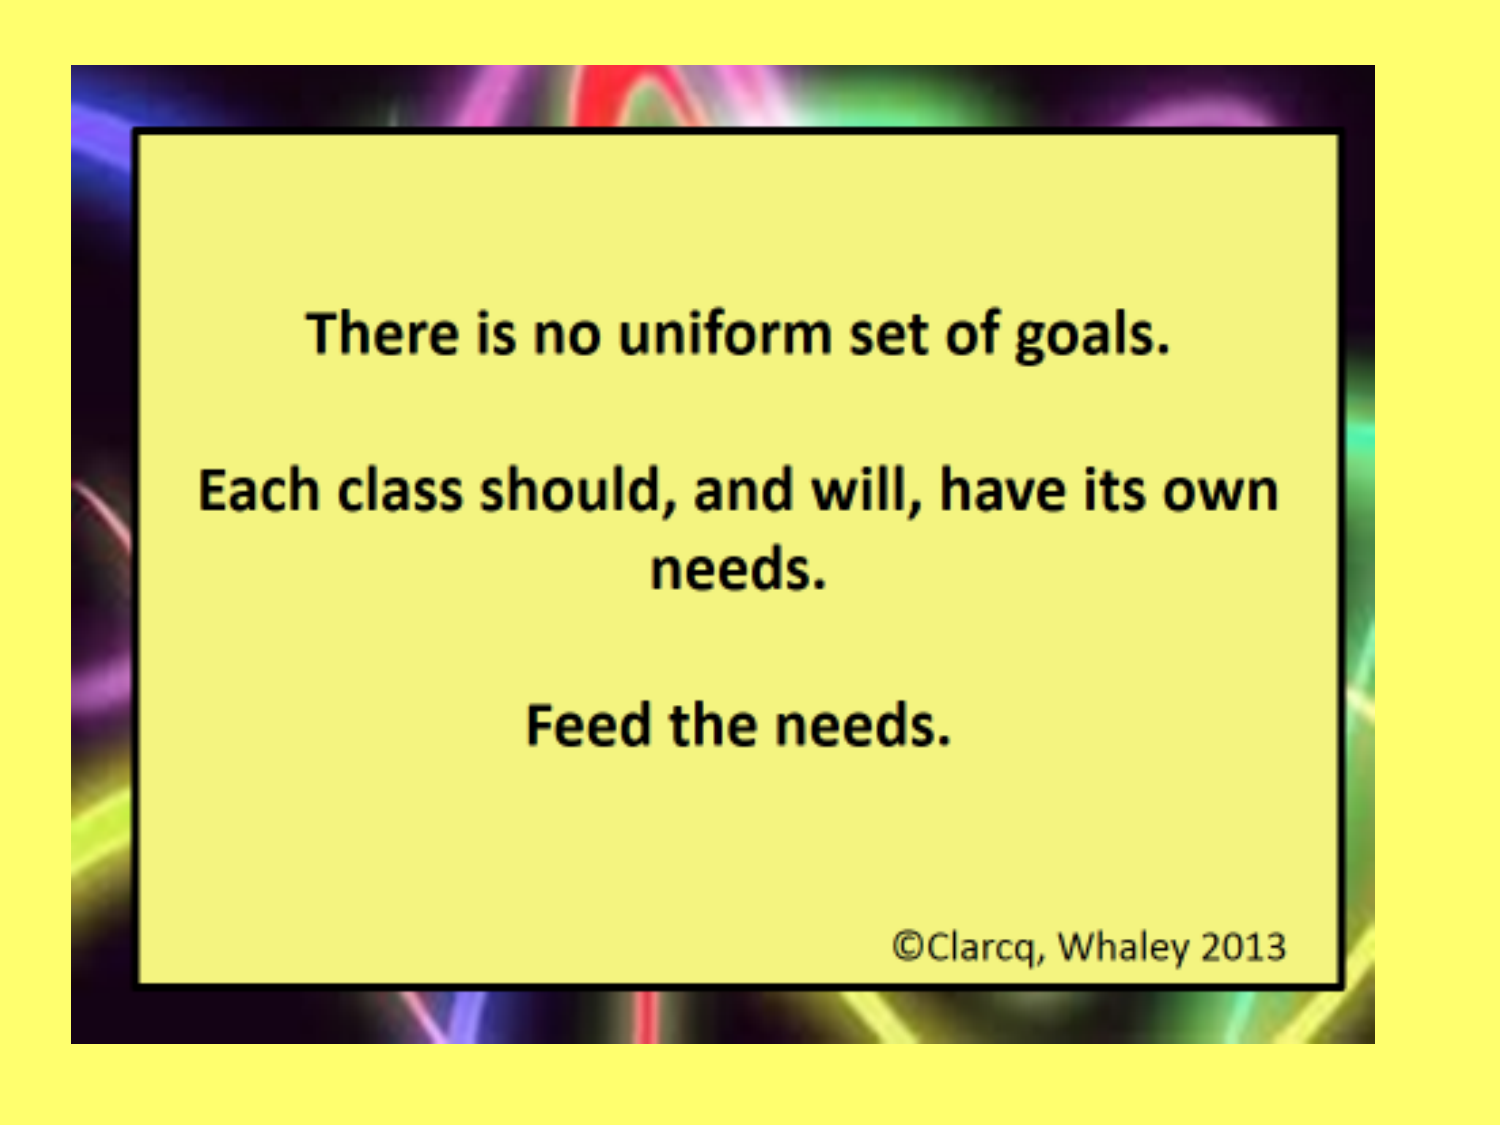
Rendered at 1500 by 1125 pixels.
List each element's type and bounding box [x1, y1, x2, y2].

picture [70, 65, 1376, 1045]
